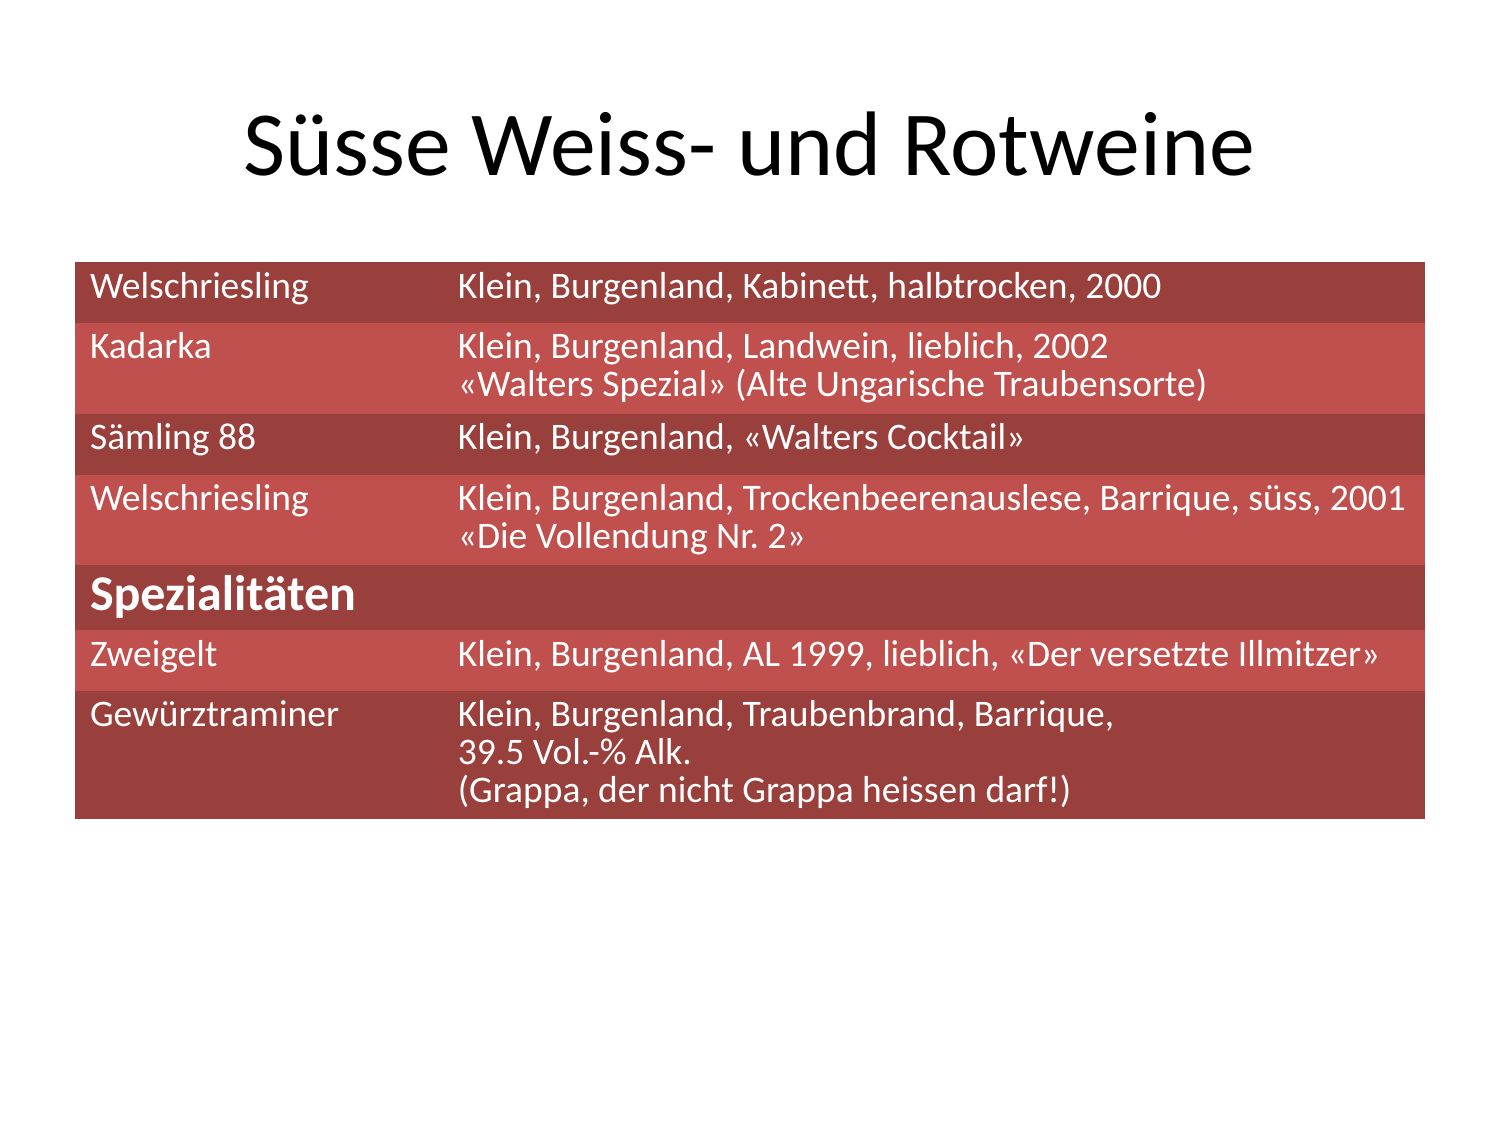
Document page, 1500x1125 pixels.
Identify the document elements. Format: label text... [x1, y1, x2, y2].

table_cell Klein, Burgenland, «Walters Cocktail» [443, 414, 1425, 475]
table_cell Kadarka [75, 323, 443, 414]
table_cell Klein, Burgenland, Trockenbeerenauslese, Barrique, süss, 2001 «Die Vollendung Nr. 2» [443, 475, 1425, 565]
table_header Welschriesling [75, 262, 443, 323]
table_cell Welschriesling [75, 475, 443, 565]
table_cell Gewürztraminer [75, 691, 443, 819]
table_cell Klein, Burgenland, Traubenbrand, Barrique, 39.5 Vol.-% Alk. (Grappa, der nicht Grappa heissen darf!) [443, 691, 1425, 819]
table_cell [443, 565, 1425, 630]
table_cell Spezialitäten [75, 565, 443, 630]
table_cell Sämling 88 [75, 414, 443, 475]
table_header Klein, Burgenland, Kabinett, halbtrocken, 2000 [443, 262, 1425, 323]
title Süsse Weiss- und Rotweine [75, 45, 1425, 233]
table_cell Zweigelt [75, 630, 443, 691]
table_cell Klein, Burgenland, AL 1999, lieblich, «Der versetzte Illmitzer» [443, 630, 1425, 691]
table_cell Klein, Burgenland, Landwein, lieblich, 2002 «Walters Spezial» (Alte Ungarische Traubensorte) [443, 323, 1425, 414]
